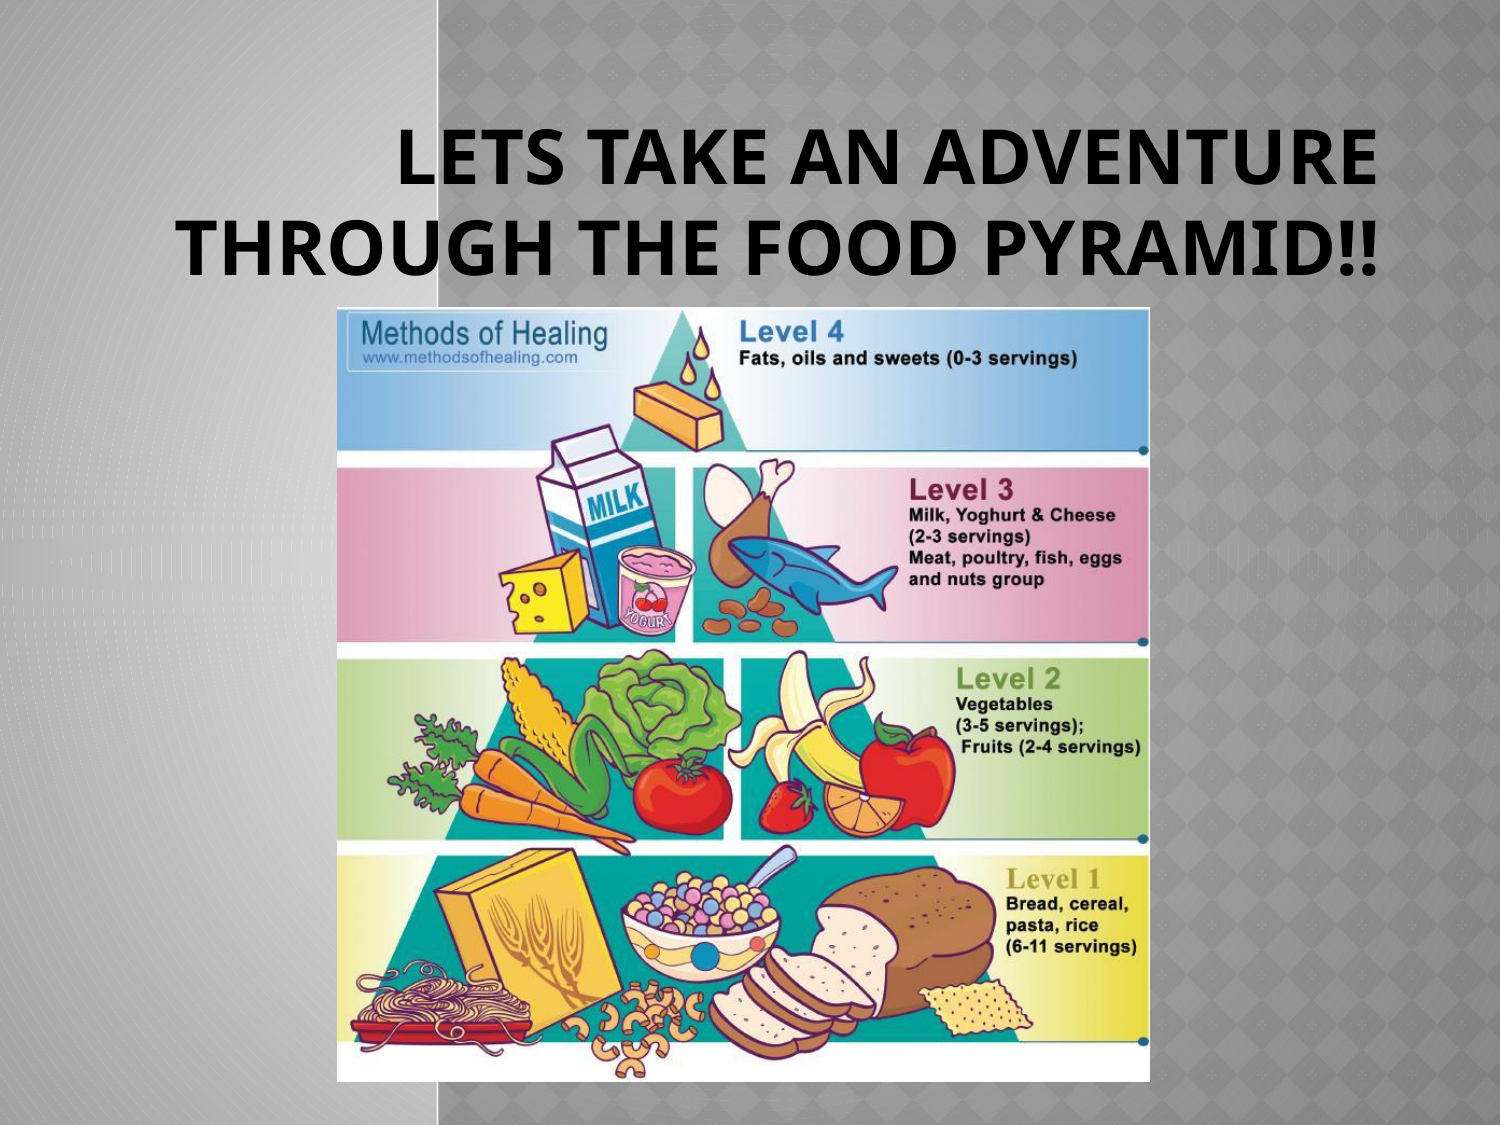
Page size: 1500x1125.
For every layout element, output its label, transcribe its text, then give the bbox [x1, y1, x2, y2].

picture [336, 307, 1151, 1083]
title Lets Take an Adventure Through the Food Pyramid!! [112, 50, 1388, 292]
